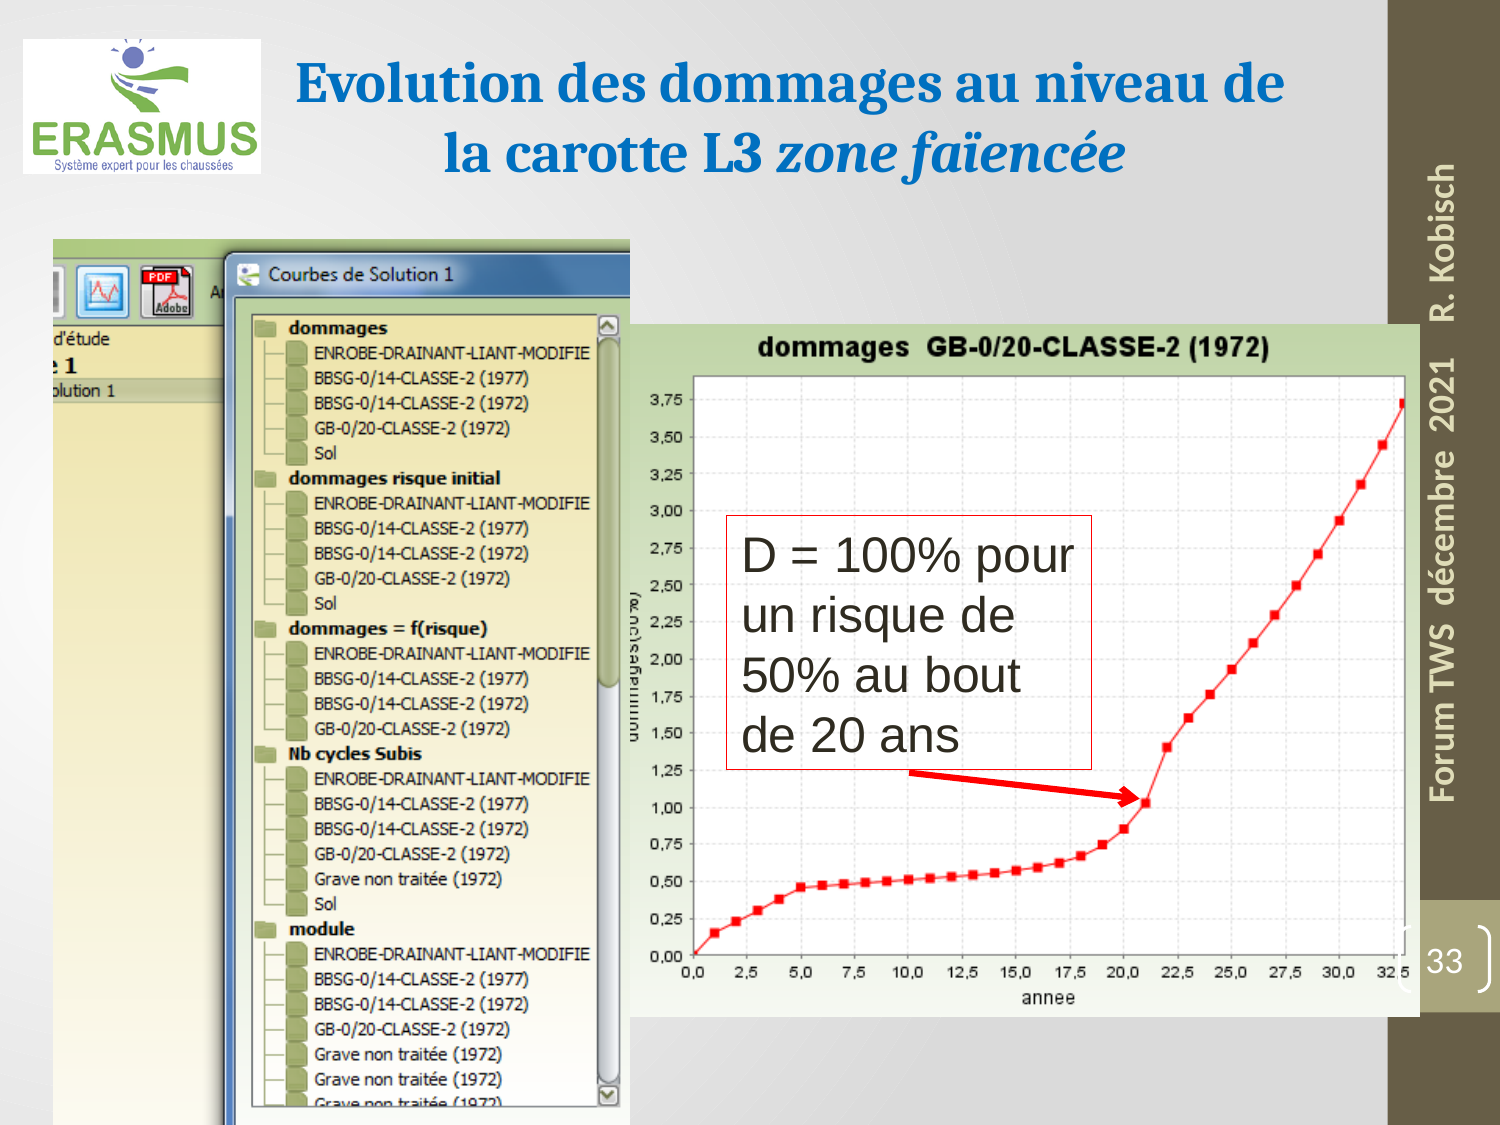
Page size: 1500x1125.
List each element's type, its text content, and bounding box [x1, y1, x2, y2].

slide_number 33 [1433, 924, 1492, 994]
text_box Evolution des dommages au niveau de la carotte L3 zone faïencée [277, 36, 1306, 191]
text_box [908, 772, 1141, 800]
picture [52, 239, 1421, 1125]
picture [23, 38, 262, 175]
footer Forum TWS décembre 2021 R. Kobisch [1408, 78, 1469, 889]
